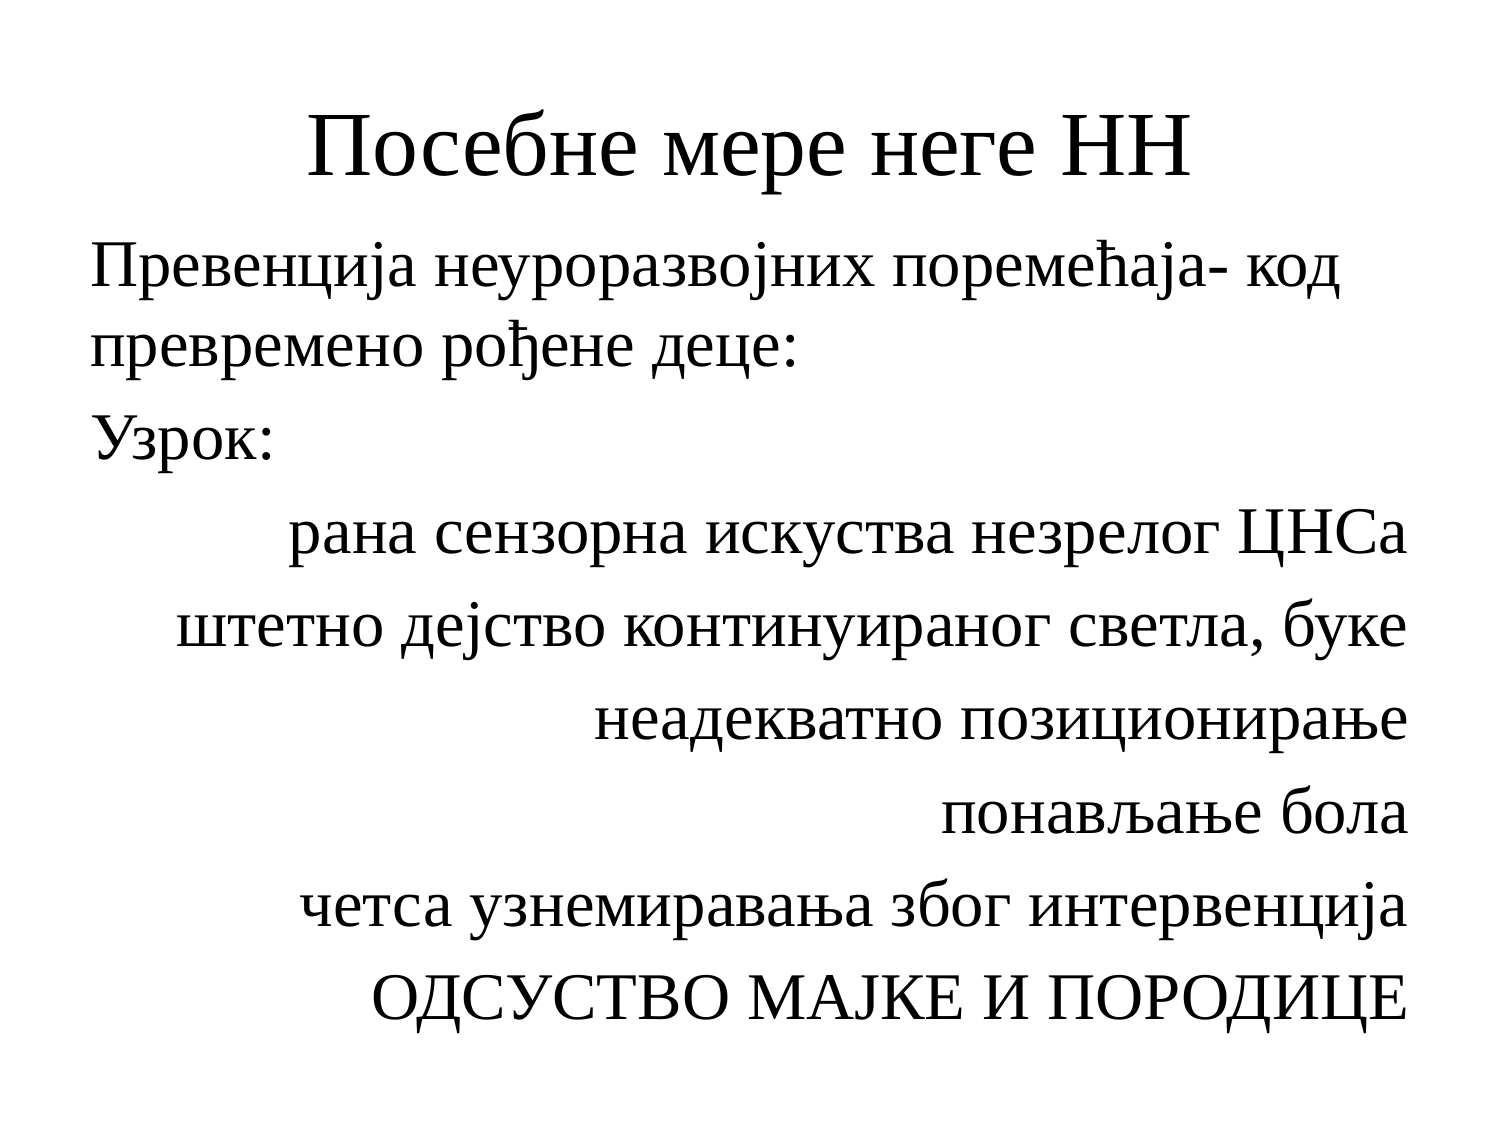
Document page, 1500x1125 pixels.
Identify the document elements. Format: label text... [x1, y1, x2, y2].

title Посебне мере неге НН [75, 45, 1425, 212]
list Превенција неуроразвојних поремећаја- код превремено рођене деце: Узрок: рана сензорна искуства незрелог ЦНСа штетно дејство континуираног светла, буке неадекватно позиционирање понављање бола четса узнемиравања због интервенција ОДСУСТВО МАЈКЕ И ПОРОДИЦЕ [75, 212, 1425, 1005]
